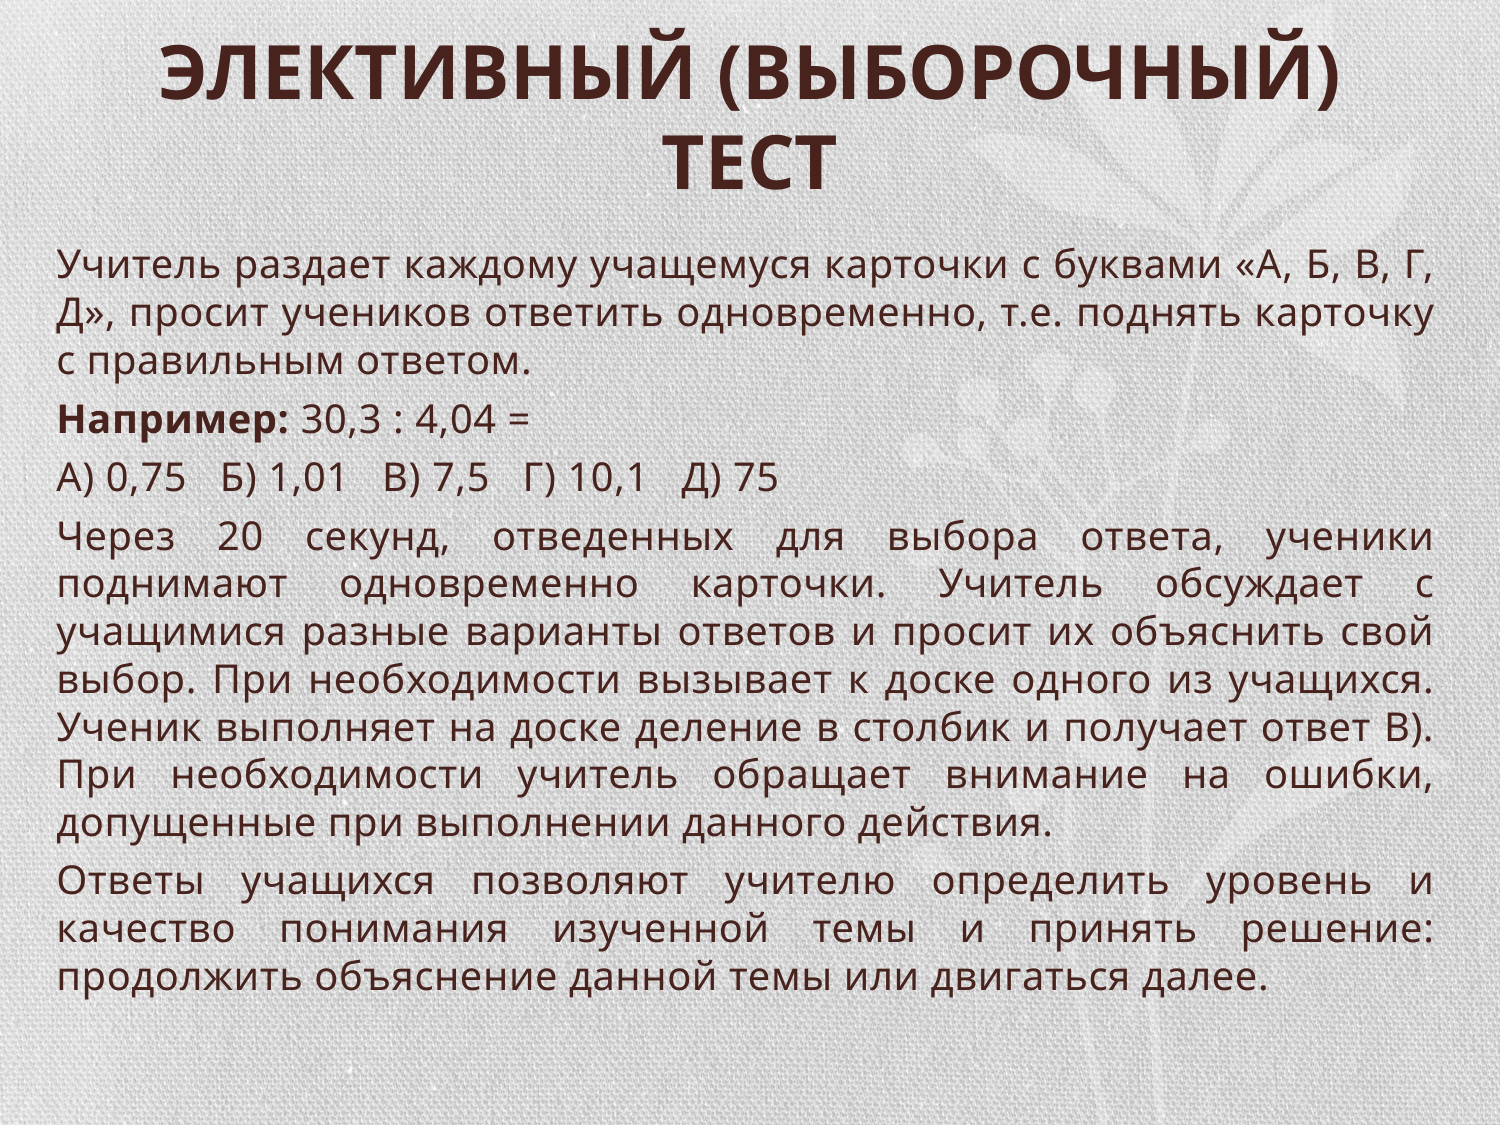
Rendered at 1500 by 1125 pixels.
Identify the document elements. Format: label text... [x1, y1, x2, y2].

list Учитель раздает каждому учащемуся карточки с буквами «A, Б, B, Г, Д», просит учеников ответить одновременно, т.е. поднять карточку с правильным ответом. Например: 30,3 : 4,04 = А) 0,75 Б) 1,01 В) 7,5 Г) 10,1 Д) 75 Через 20 секунд, отведенных для выбора ответа, ученики поднимают одновременно карточки. Учитель обсуждает с учащимися разные варианты ответов и просит их объяснить свой выбор. При необходимости вызывает к доске одного из учащихся. Ученик выполняет на доске деление в столбик и получает ответ В). При необходимости учитель обращает внимание на ошибки, допущенные при выполнении данного действия. Ответы учащихся позволяют учителю определить уровень и качество понимания изученной темы и принять решение: продолжить объяснение данной темы или двигаться далее. [41, 231, 1452, 1042]
title ЭЛЕКТИВНЫЙ (ВЫБОРОЧНЫЙ) ТЕСТ [45, 37, 1455, 213]
